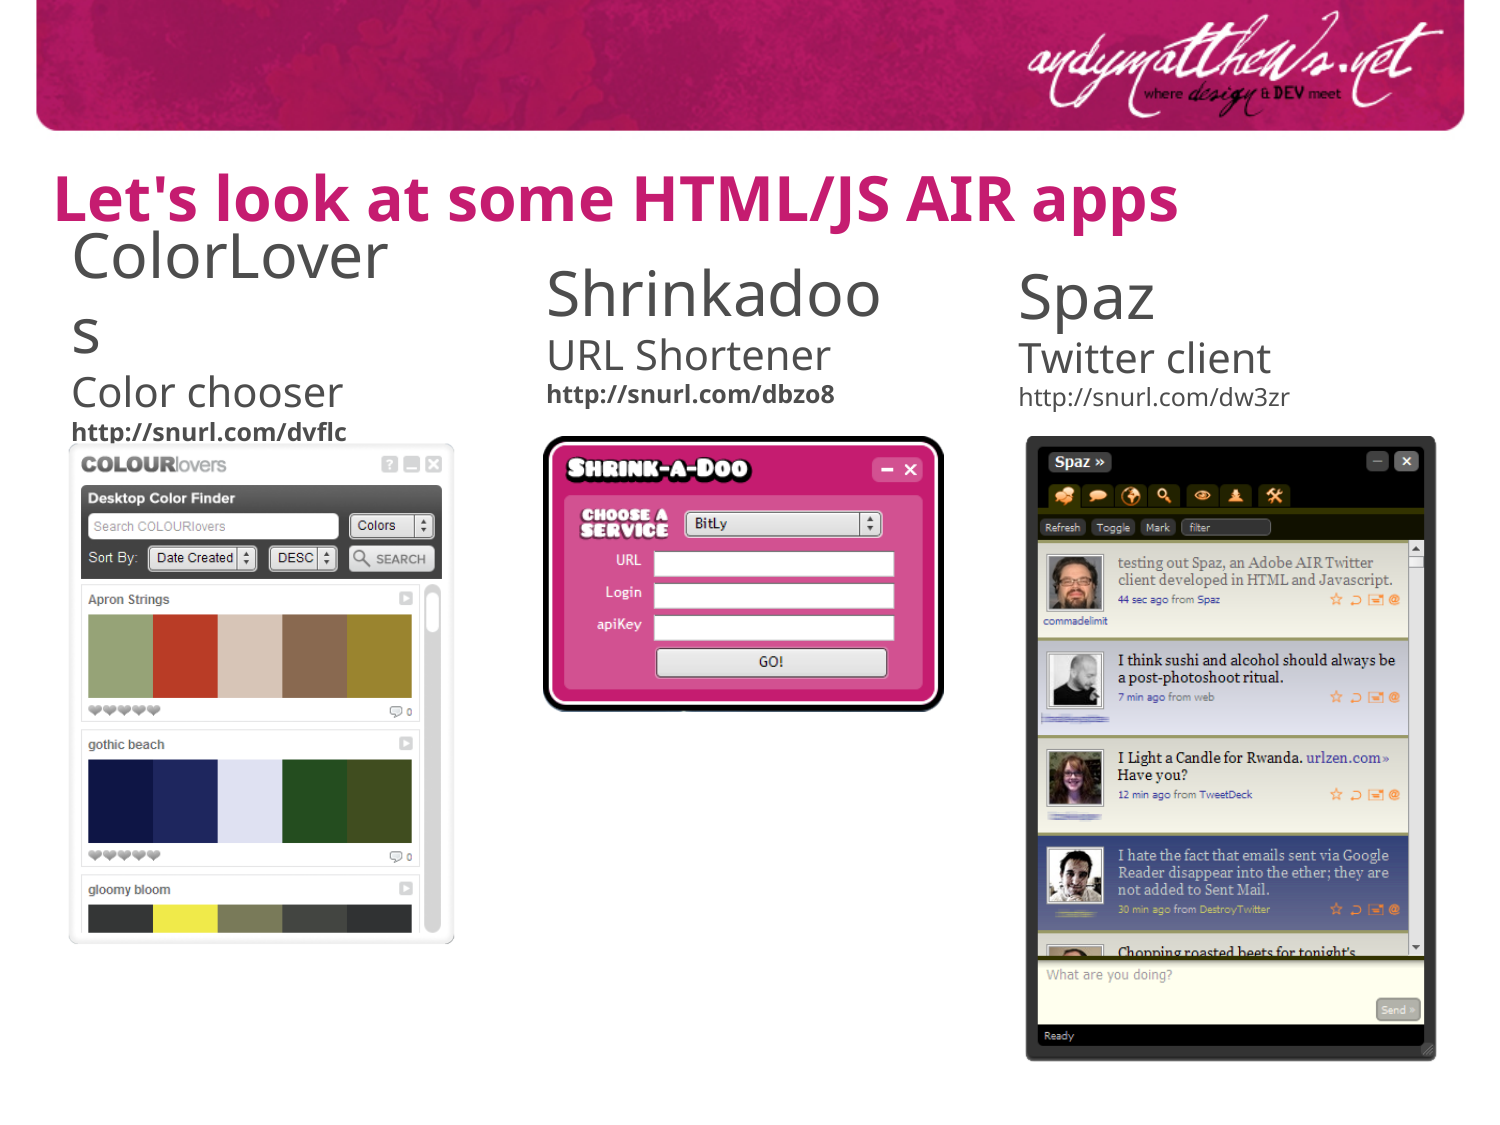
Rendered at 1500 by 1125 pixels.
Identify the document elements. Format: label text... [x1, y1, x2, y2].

text_box Let's look at some HTML/JS AIR apps [37, 149, 1463, 244]
text_box ColorLovers Color chooser http://snurl.com/dvflc [56, 281, 428, 382]
text_box Shrinkadoo URL Shortener http://snurl.com/dbzo8 [531, 281, 903, 382]
text_box Spaz Twitter client http://snurl.com/dw3zr [1003, 286, 1375, 382]
picture [0, 0, 1500, 1125]
